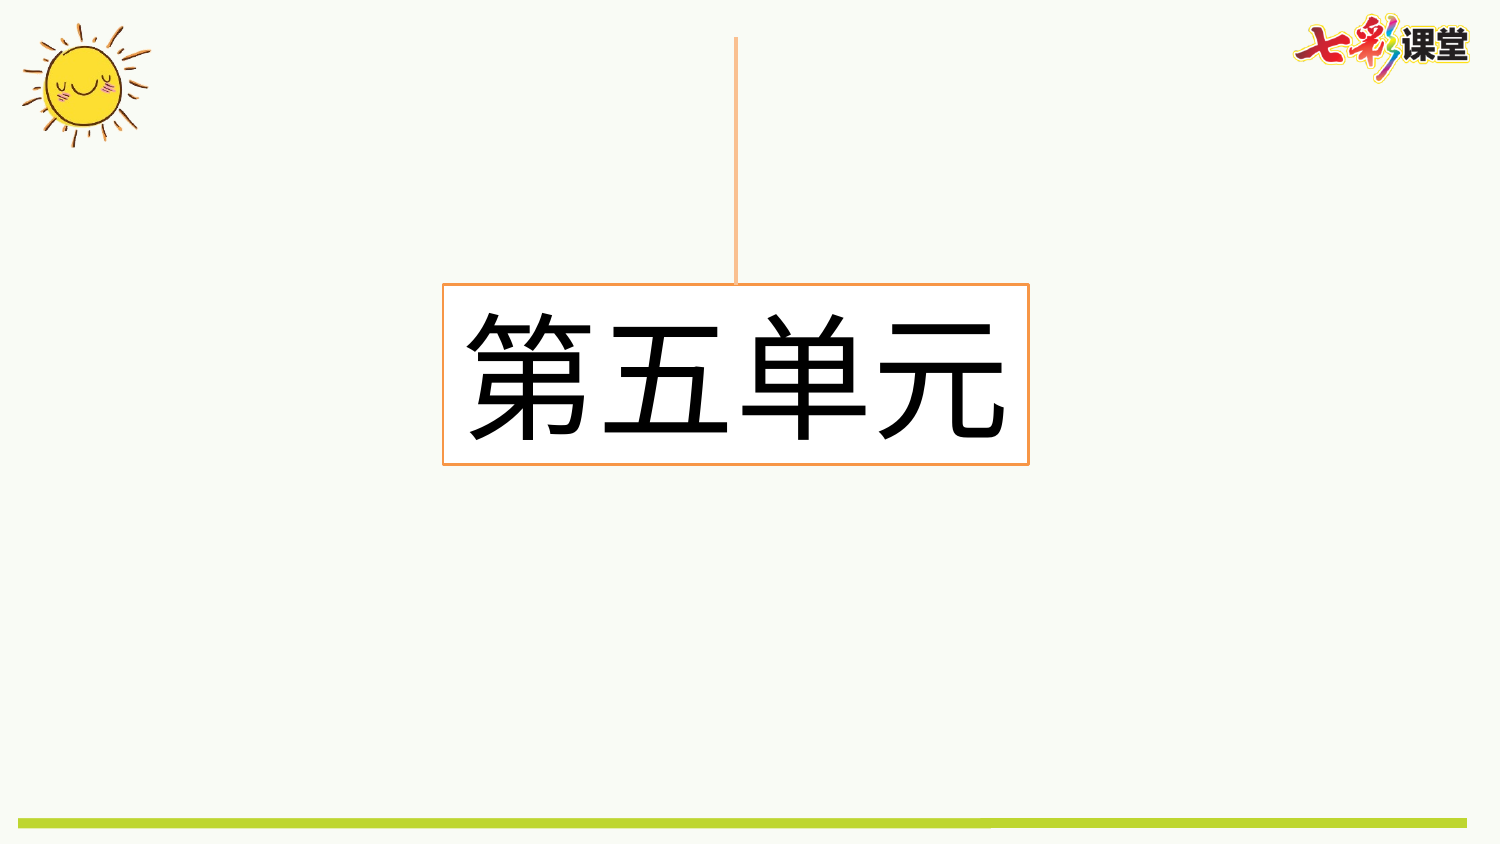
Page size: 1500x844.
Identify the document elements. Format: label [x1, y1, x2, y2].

picture [18, 771, 1467, 844]
picture [1291, 9, 1472, 87]
text_box [442, 0, 1029, 467]
picture [0, 0, 173, 172]
